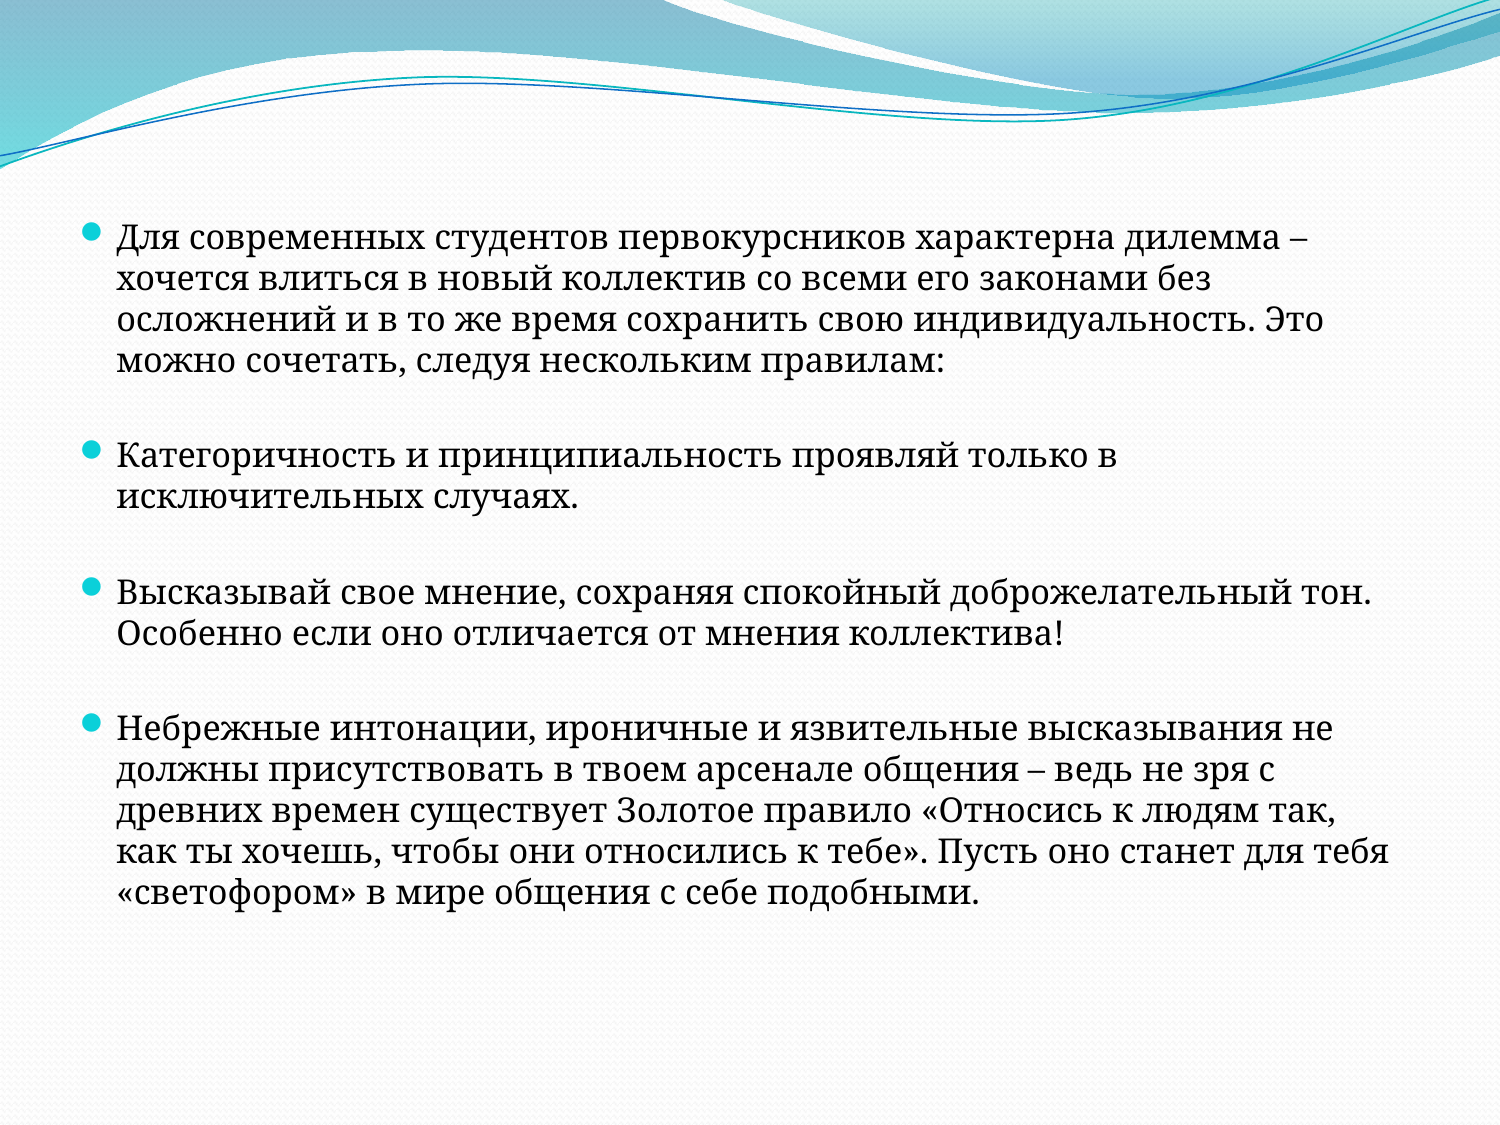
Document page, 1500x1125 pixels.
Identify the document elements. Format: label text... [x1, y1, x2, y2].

list Для современных студентов первокурсников характерна дилемма – хочется влиться в новый коллектив со всеми его законами без осложнений и в то же время сохранить свою индивидуальность. Это можно сочетать, следуя нескольким правилам: Категоричность и принципиальность проявляй только в исключительных случаях. Высказывай свое мнение, сохраняя спокойный доброжелательный тон. Особенно если оно отличается от мнения коллектива! Небрежные интонации, ироничные и язвительные высказывания не должны присутствовать в твоем арсенале общения – ведь не зря с древних времен существует Золотое правило «Относись к людям так, как ты хочешь, чтобы они относились к тебе». Пусть оно станет для тебя «светофором» в мире общения с себе подобными. [64, 208, 1415, 929]
